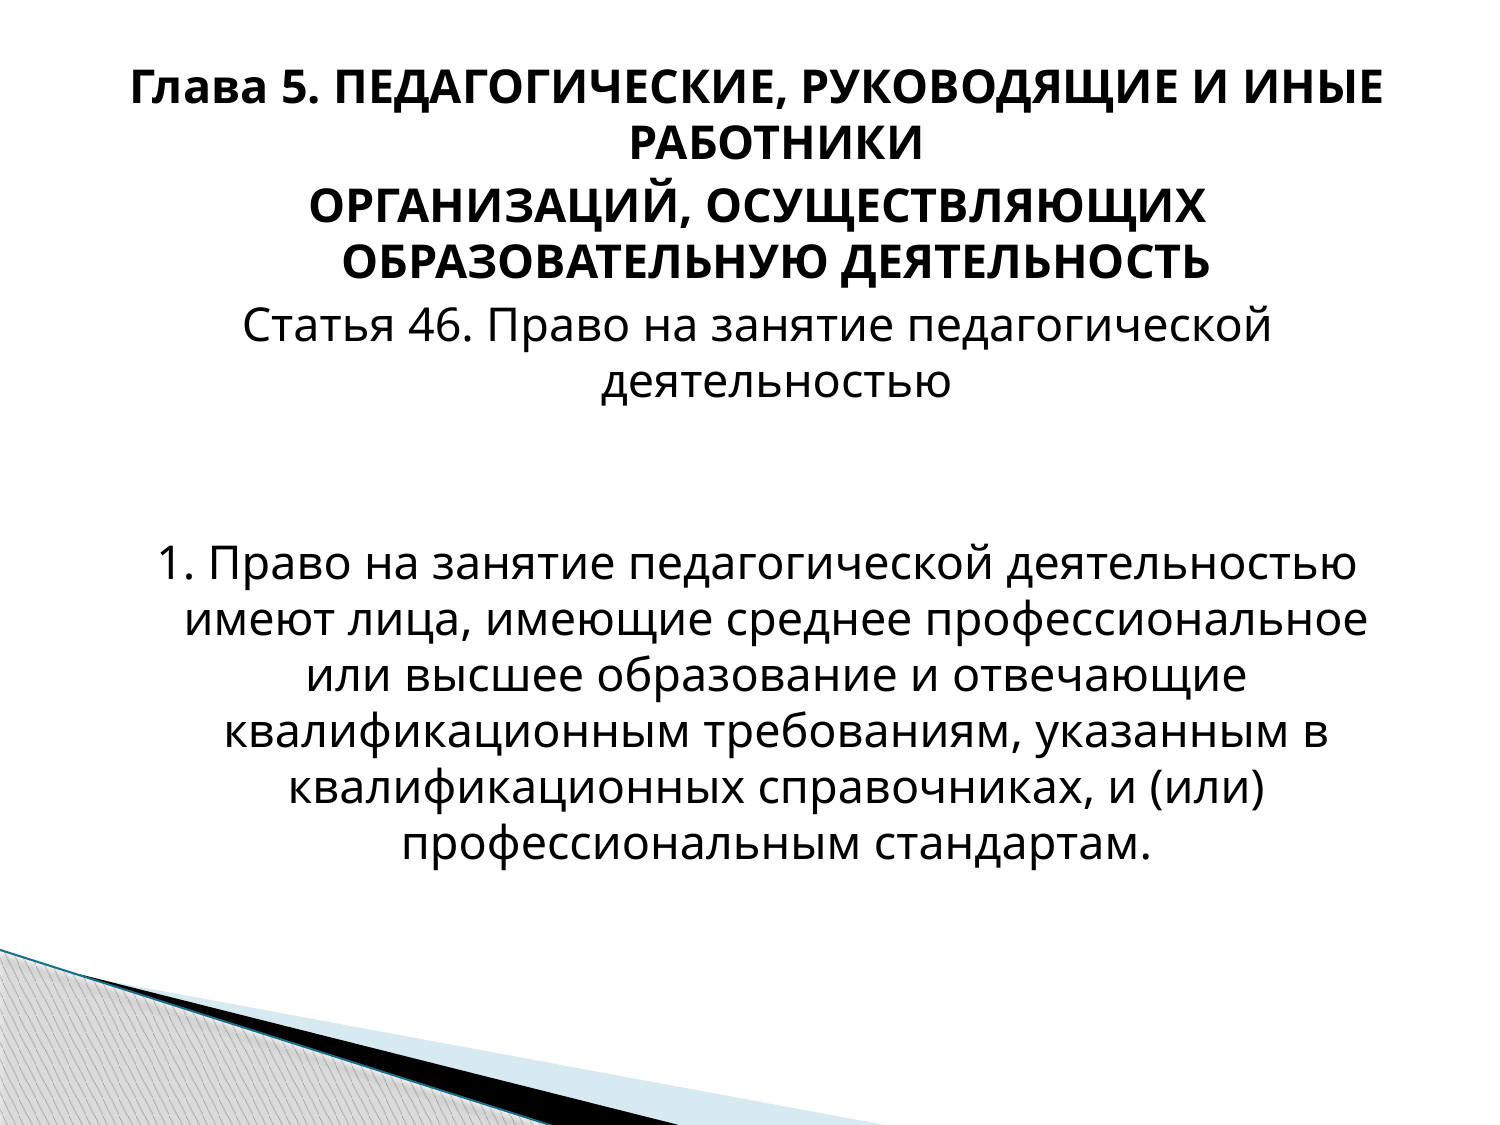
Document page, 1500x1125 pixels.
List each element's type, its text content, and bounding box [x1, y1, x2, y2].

list Глава 5. ПЕДАГОГИЧЕСКИЕ, РУКОВОДЯЩИЕ И ИНЫЕ РАБОТНИКИ ОРГАНИЗАЦИЙ, ОСУЩЕСТВЛЯЮЩИХ ОБРАЗОВАТЕЛЬНУЮ ДЕЯТЕЛЬНОСТЬ Статья 46. Право на занятие педагогической деятельностью 1. Право на занятие педагогической деятельностью имеют лица, имеющие среднее профессиональное или высшее образование и отвечающие квалификационным требованиям, указанным в квалификационных справочниках, и (или) профессиональным стандартам. [75, 50, 1425, 1005]
